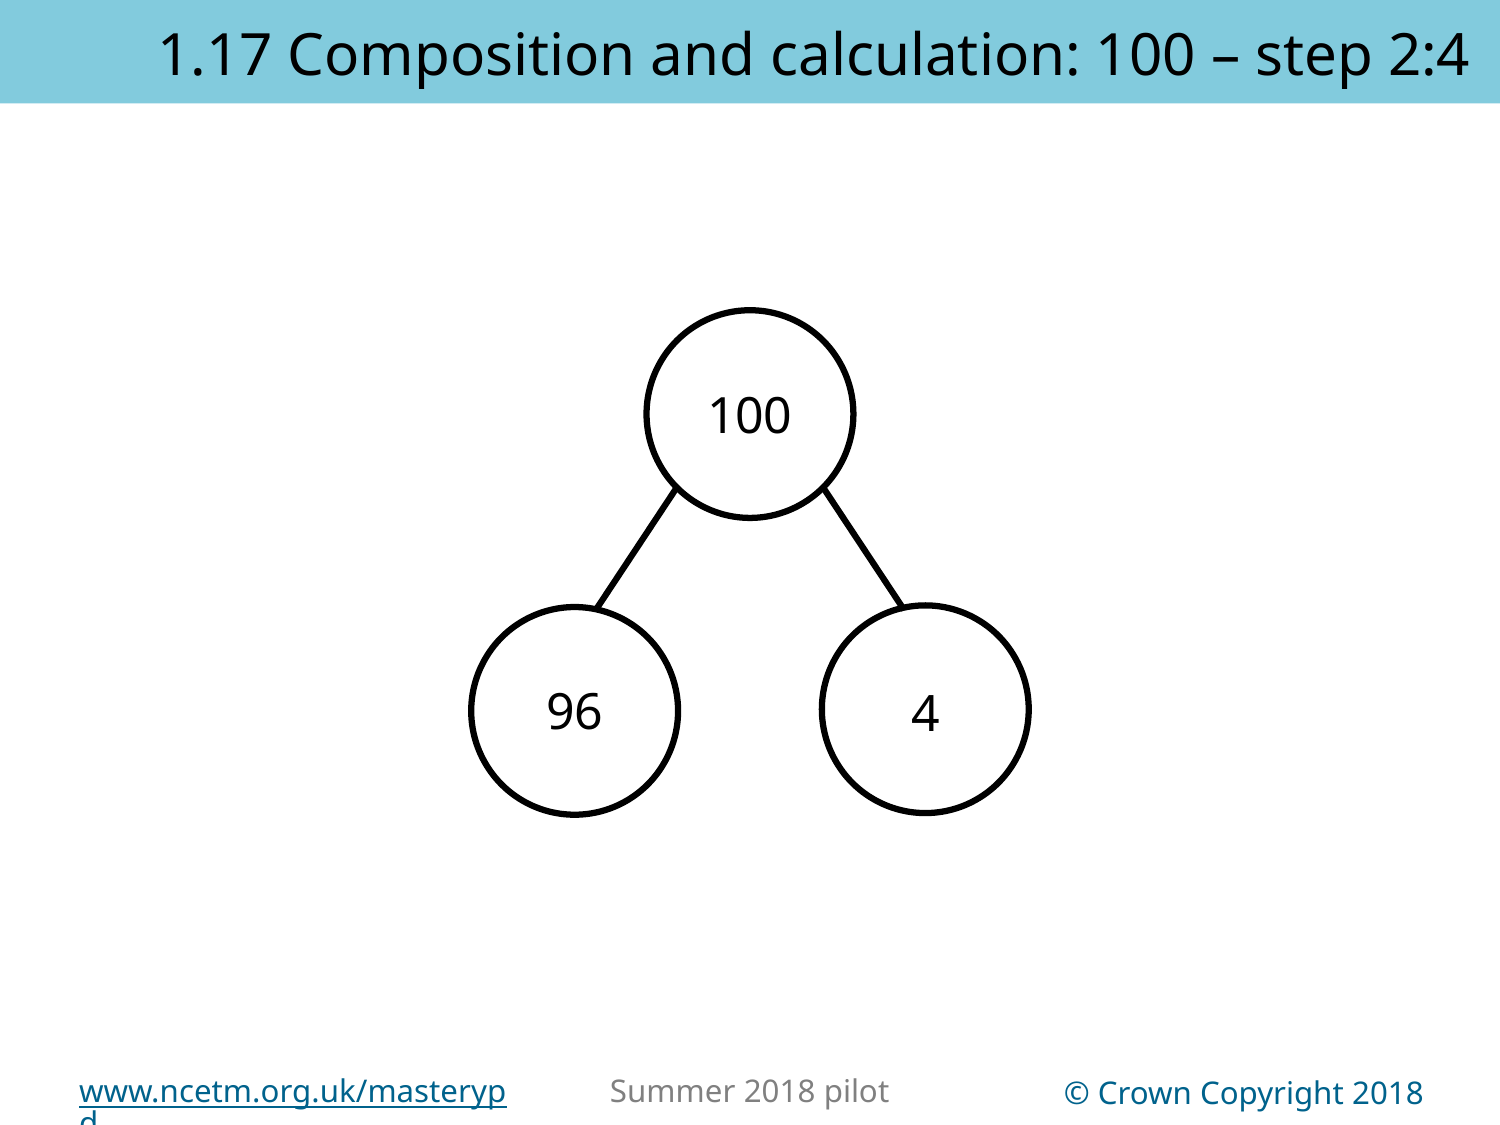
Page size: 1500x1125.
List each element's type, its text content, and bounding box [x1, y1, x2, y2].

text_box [470, 309, 1029, 816]
list 1.17 Composition and calculation: 100 – step 2:4 [0, 0, 1500, 104]
